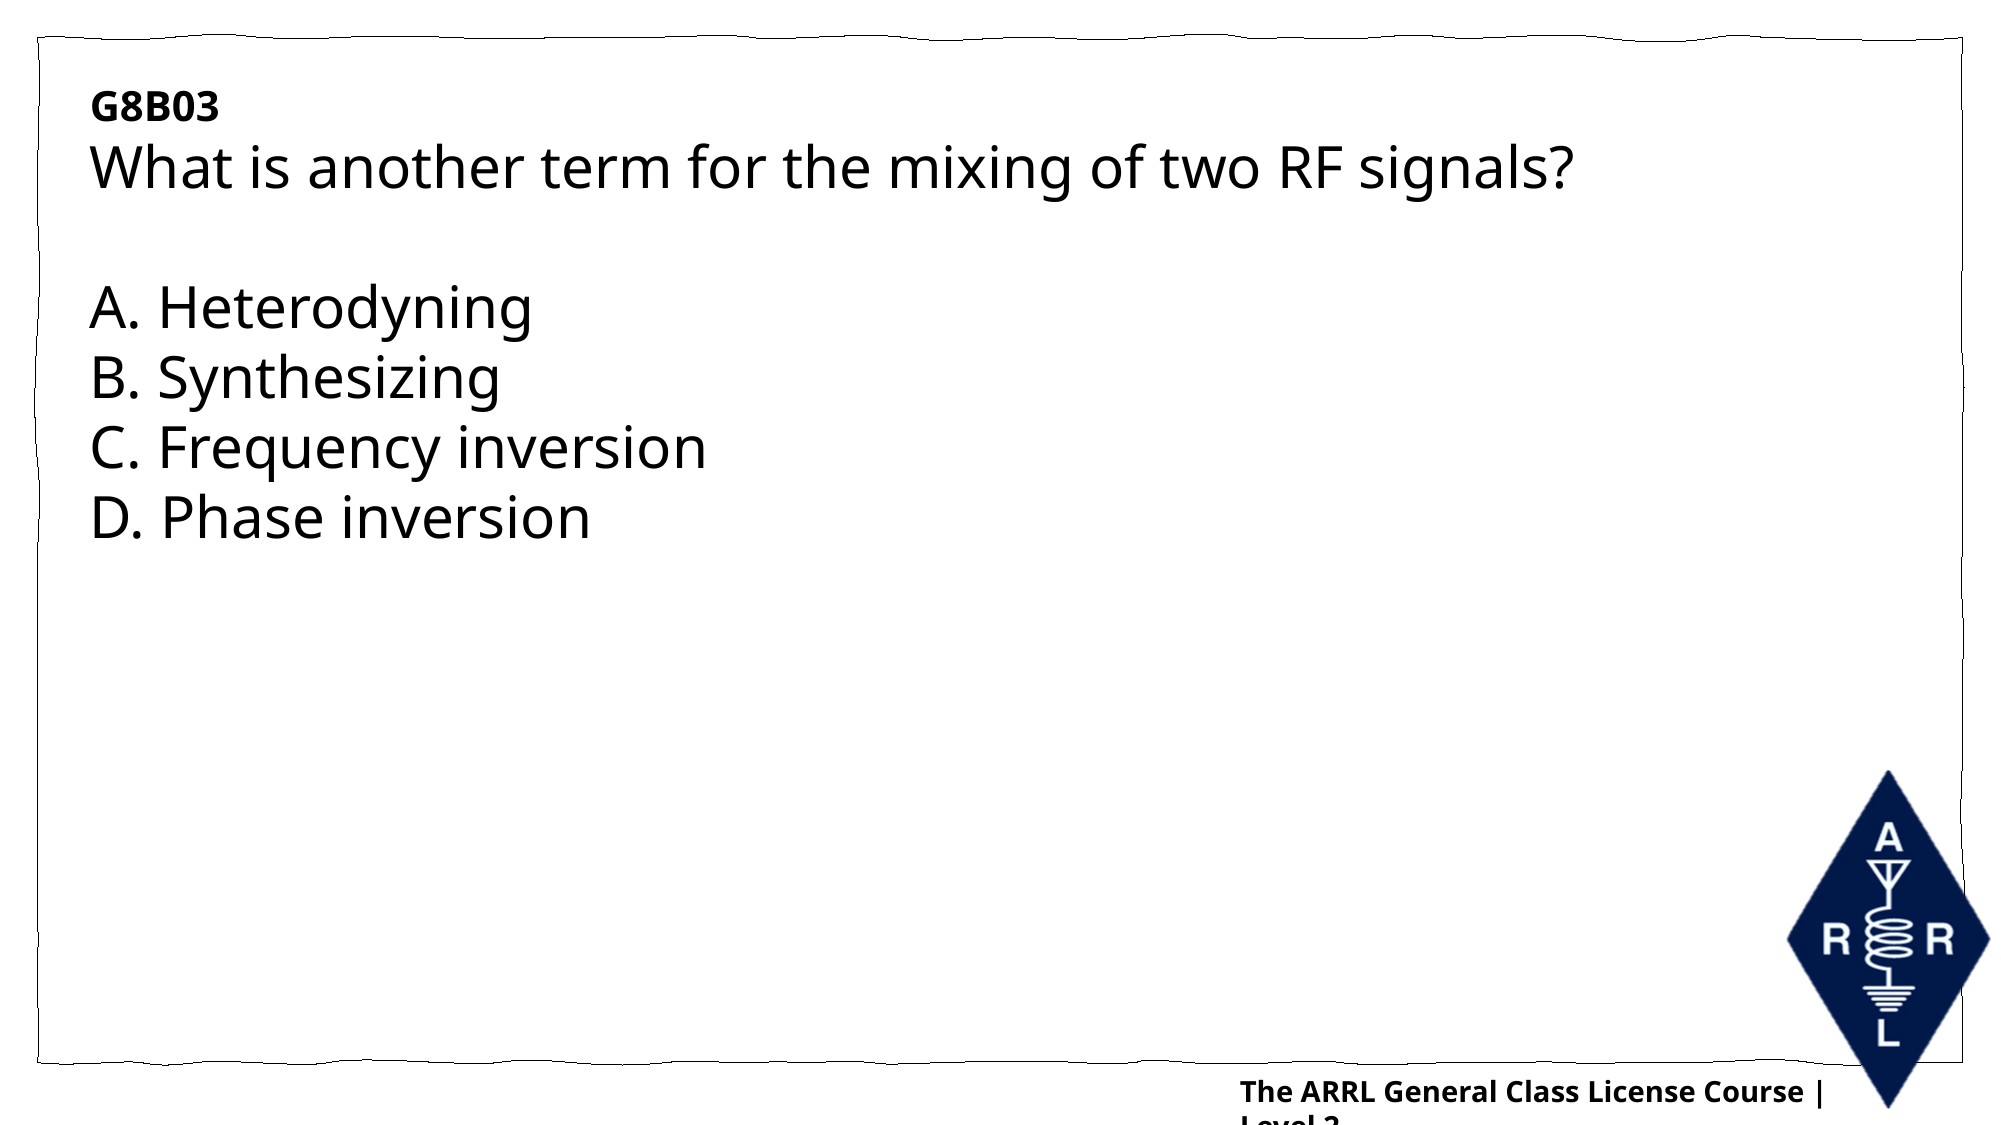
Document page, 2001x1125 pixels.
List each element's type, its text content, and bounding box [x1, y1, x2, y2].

picture [1773, 752, 1999, 1125]
text_box G8B03 What is another term for the mixing of two RF signals? A. Heterodyning B. Synthesizing C. Frequency inversion D. Phase inversion [75, 72, 1850, 558]
